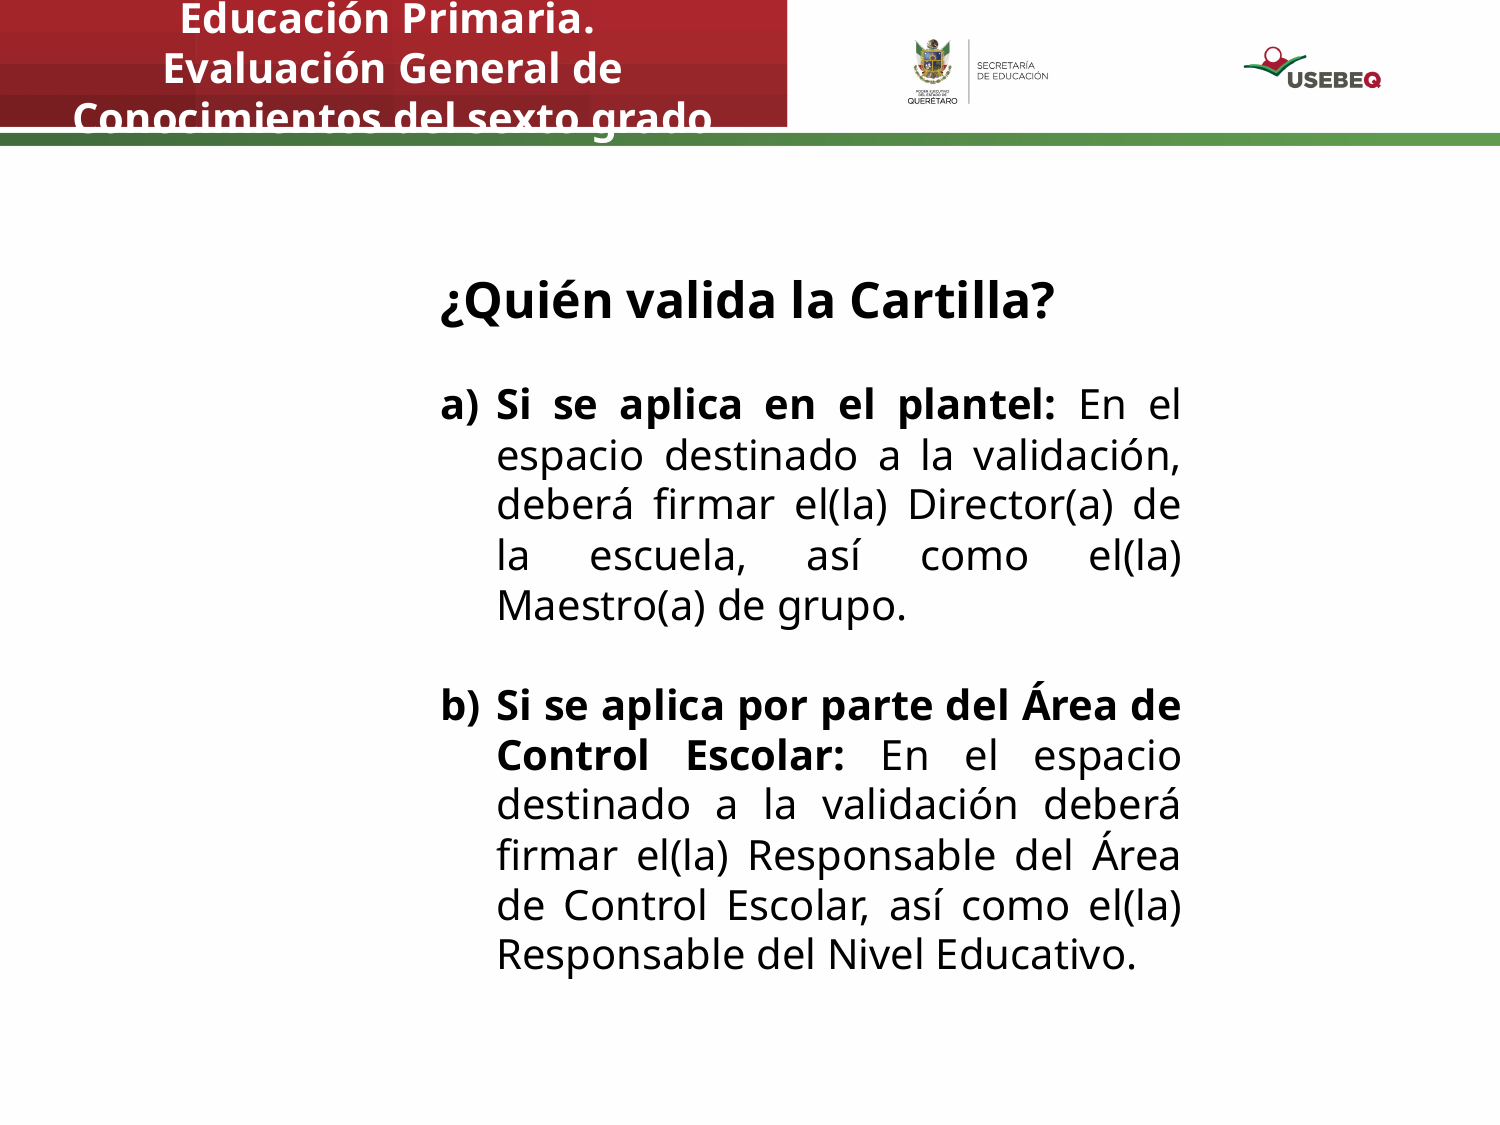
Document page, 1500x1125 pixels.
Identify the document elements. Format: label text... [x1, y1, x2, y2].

picture [0, 0, 1500, 1125]
text_box Educación Primaria. Evaluación General de Conocimientos del sexto grado [0, 0, 796, 136]
text_box ¿Quién valida la Cartilla? Si se aplica en el plantel: En el espacio destinado a la validación, deberá firmar el(la) Director(a) de la escuela, así como el(la) Maestro(a) de grupo. Si se aplica por parte del Área de Control Escolar: En el espacio destinado a la validación deberá firmar el(la) Responsable del Área de Control Escolar, así como el(la) Responsable del Nivel Educativo. [425, 260, 1198, 986]
